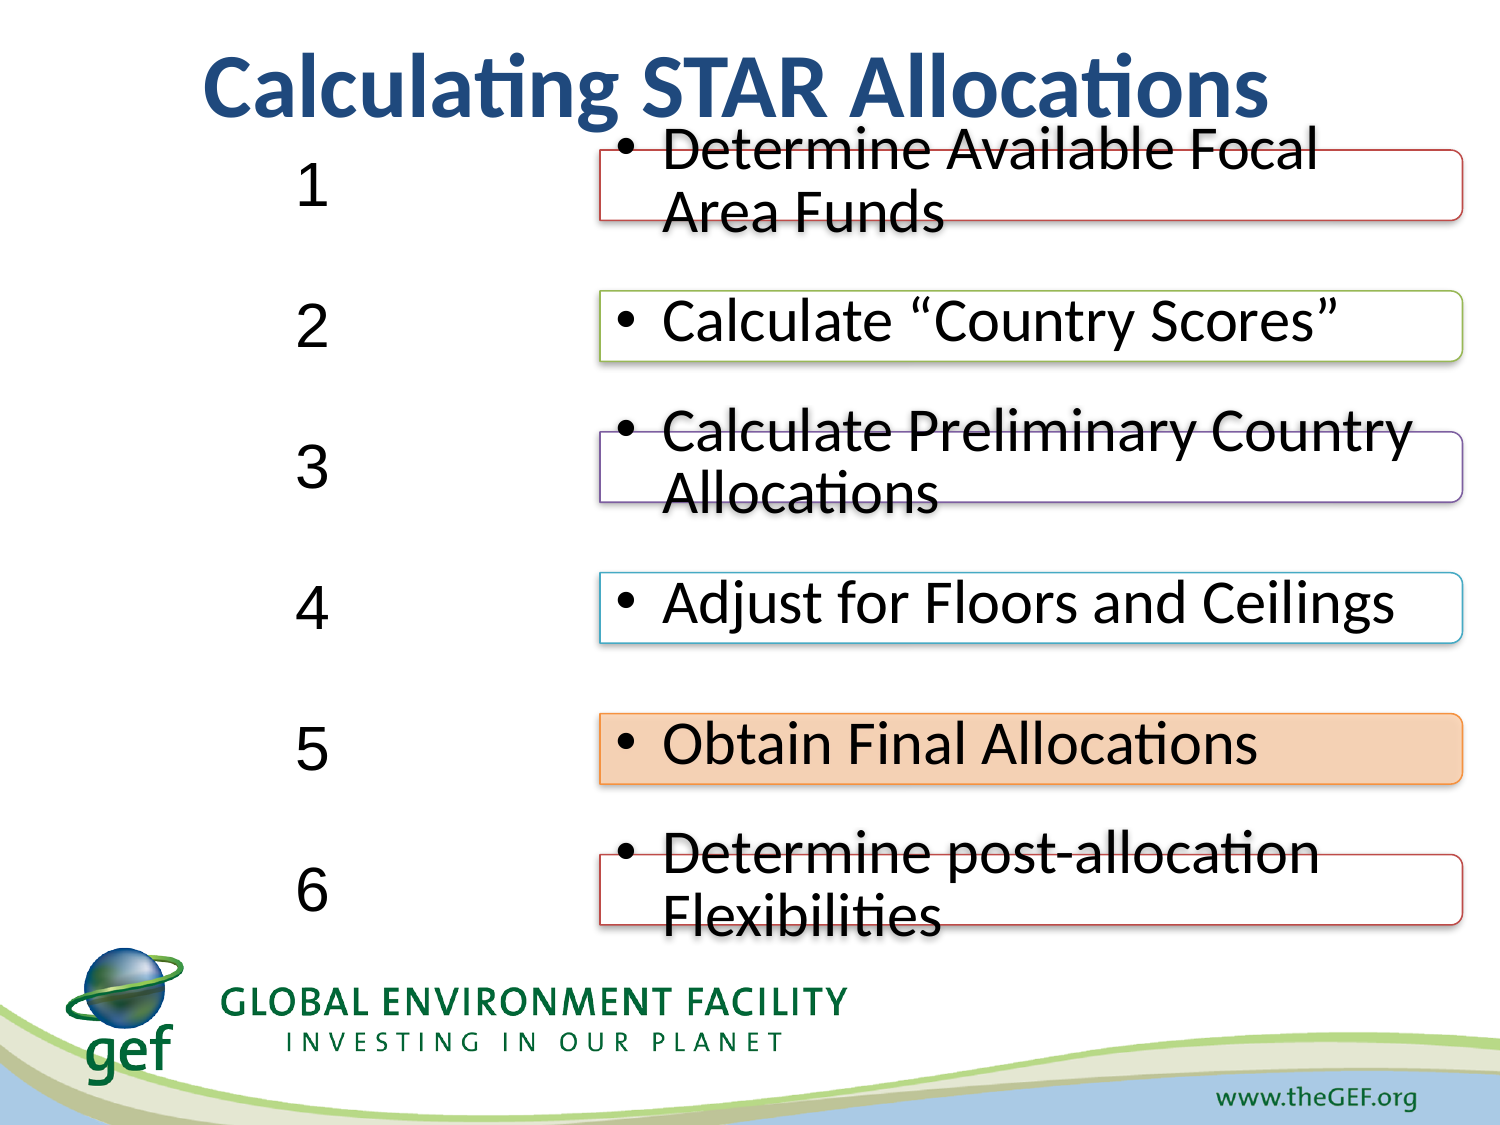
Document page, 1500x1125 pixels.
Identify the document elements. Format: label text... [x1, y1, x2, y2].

picture [786, 926, 800, 932]
title Calculating STAR Allocations [62, 0, 1413, 148]
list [24, 149, 1463, 926]
picture [0, 920, 1500, 1125]
